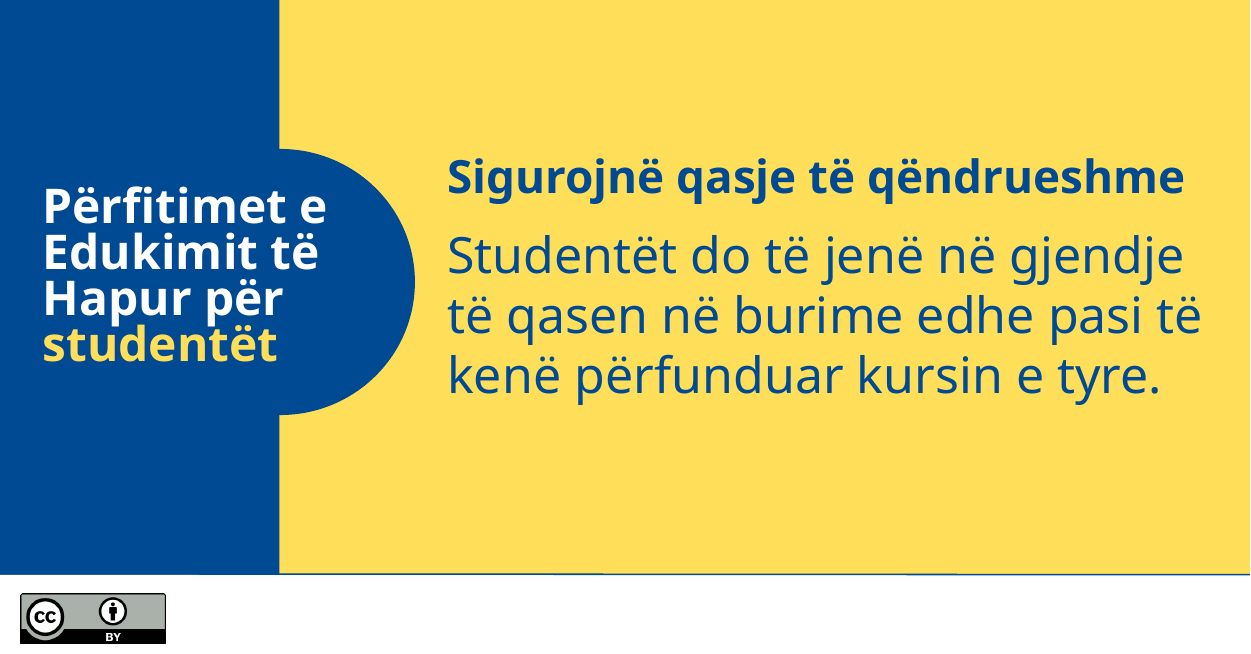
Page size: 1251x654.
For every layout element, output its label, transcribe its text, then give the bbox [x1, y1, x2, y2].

text_box Përfitimet e Edukimit të Hapur për studentët [27, 171, 368, 386]
text_box [206, 148, 355, 171]
text_box [0, 0, 280, 573]
text_box Sigurojnë qasje të qëndrueshme Studentët do të jenë në gjendje të qasen në burime edhe pasi të kenë përfunduar kursin e tyre. [432, 132, 1240, 419]
picture [20, 592, 166, 645]
text_box [368, 181, 415, 383]
text_box [196, 386, 365, 416]
text_box [0, 582, 1250, 654]
